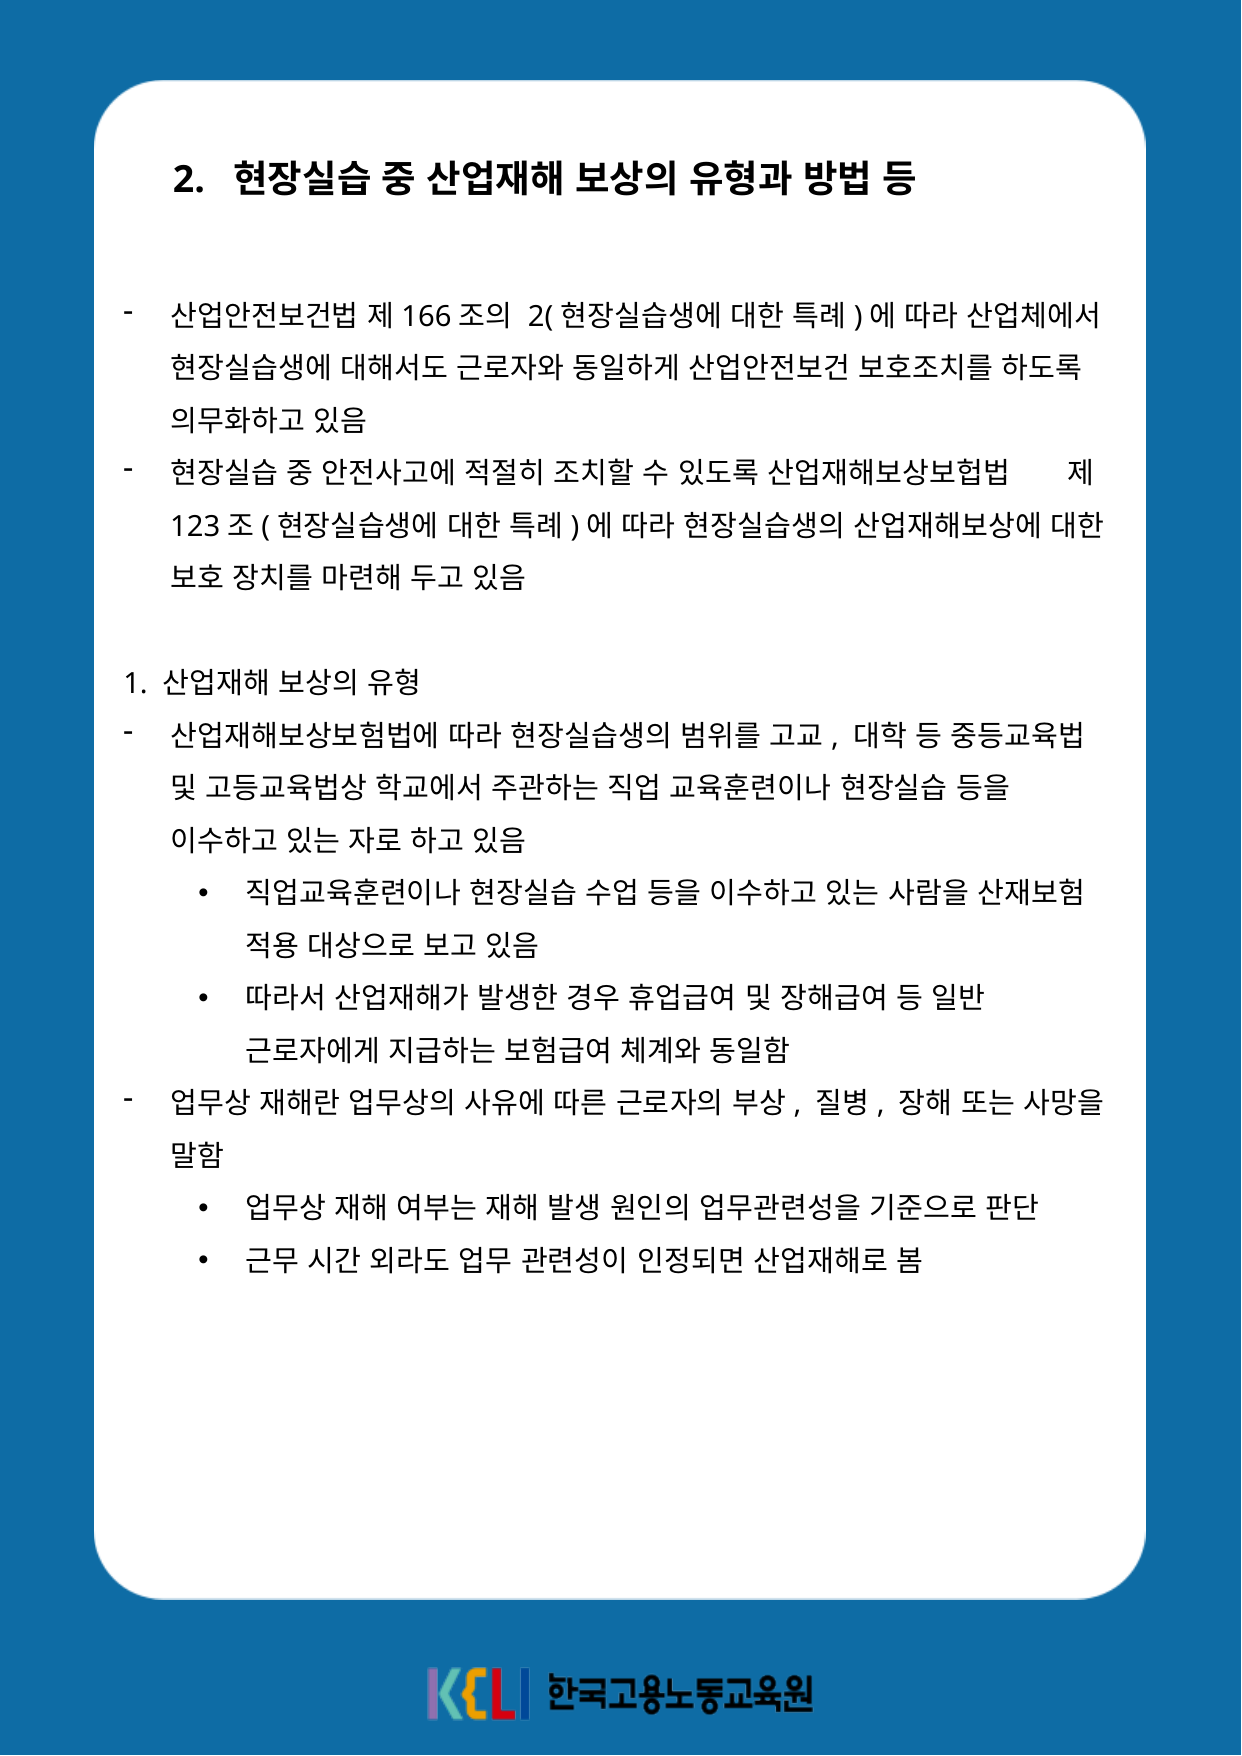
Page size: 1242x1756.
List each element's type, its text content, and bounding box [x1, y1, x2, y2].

text_box 산업안전보건법 제166조의 2(현장실습생에 대한 특례)에 따라 산업체에서 현장실습생에 대해서도 근로자와 동일하게 산업안전보건 보호조치를 하도록 의무화하고 있음 현장실습 중 안전사고에 적절히 조치할 수 있도록 산업재해보상보헙법 제123조(현장실습생에 대한 특례)에 따라 현장실습생의 산업재해보상에 대한 보호 장치를 마련해 두고 있음 1. 산업재해 보상의 유형 산업재해보상보험법에 따라 현장실습생의 범위를 고교, 대학 등 중등교육법 및 고등교육법상 학교에서 주관하는 직업 교육훈련이나 현장실습 등을 이수하고 있는 자로 하고 있음 직업교육훈련이나 현장실습 수업 등을 이수하고 있는 사람을 산재보험 적용 대상으로 보고 있음 따라서 산업재해가 발생한 경우 휴업급여 및 장해급여 등 일반 근로자에게 지급하는 보험급여 체계와 동일함 업무상 재해란 업무상의 사유에 따른 근로자의 부상, 질병, 장해 또는 사망을 말함 업무상 재해 여부는 재해 발생 원인의 업무관련성을 기준으로 판단 근무 시간 외라도 업무 관련성이 인정되면 산업재해로 봄 [95, 277, 1121, 1278]
text_box 2. 현장실습 중 산업재해 보상의 유형과 방법 등 [170, 152, 1144, 200]
picture [0, 0, 1241, 1755]
